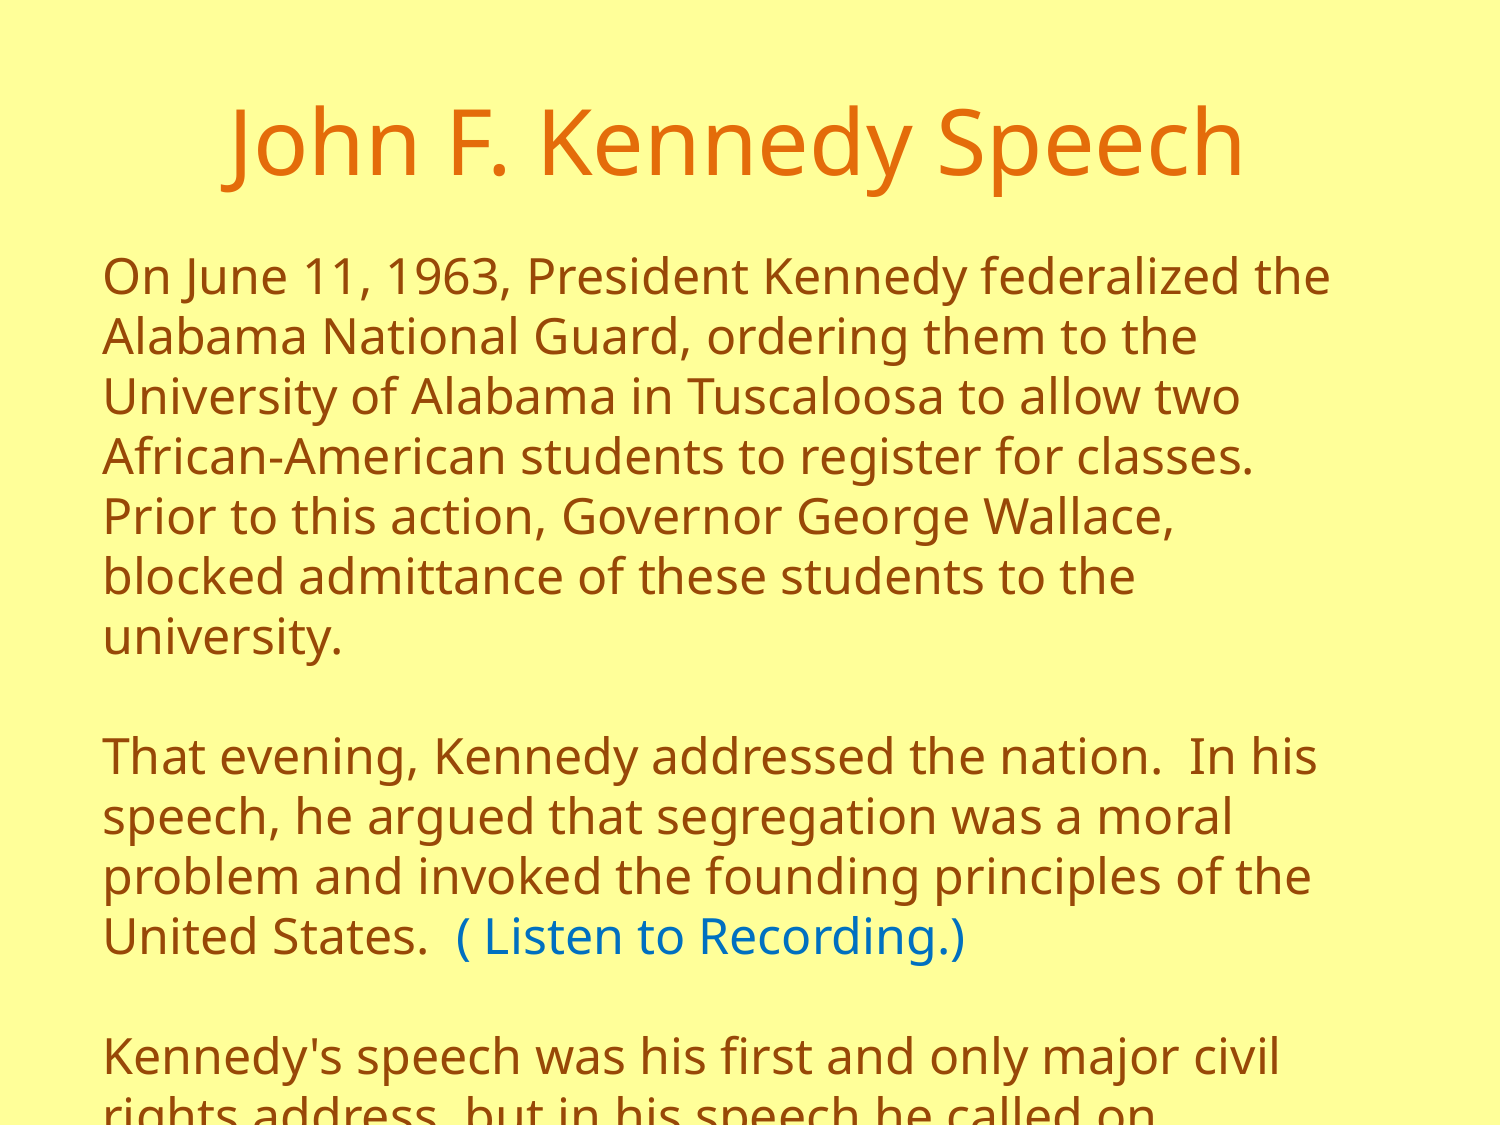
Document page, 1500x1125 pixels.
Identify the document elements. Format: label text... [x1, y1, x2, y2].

text_box On June 11, 1963, President Kennedy federalized the Alabama National Guard, ordering them to the University of Alabama in Tuscaloosa to allow two African-American students to register for classes. Prior to this action, Governor George Wallace, blocked admittance of these students to the university. That evening, Kennedy addressed the nation. In his speech, he argued that segregation was a moral problem and invoked the founding principles of the United States. ( Listen to Recording.) Kennedy's speech was his first and only major civil rights address, but in his speech he called on Congress to pass a civil rights bill. President Lyndon B. Johnson, invoked his memory to pass the Civil Rights Act of 1964. [87, 237, 1375, 1125]
title John F. Kennedy Speech [75, 45, 1425, 233]
